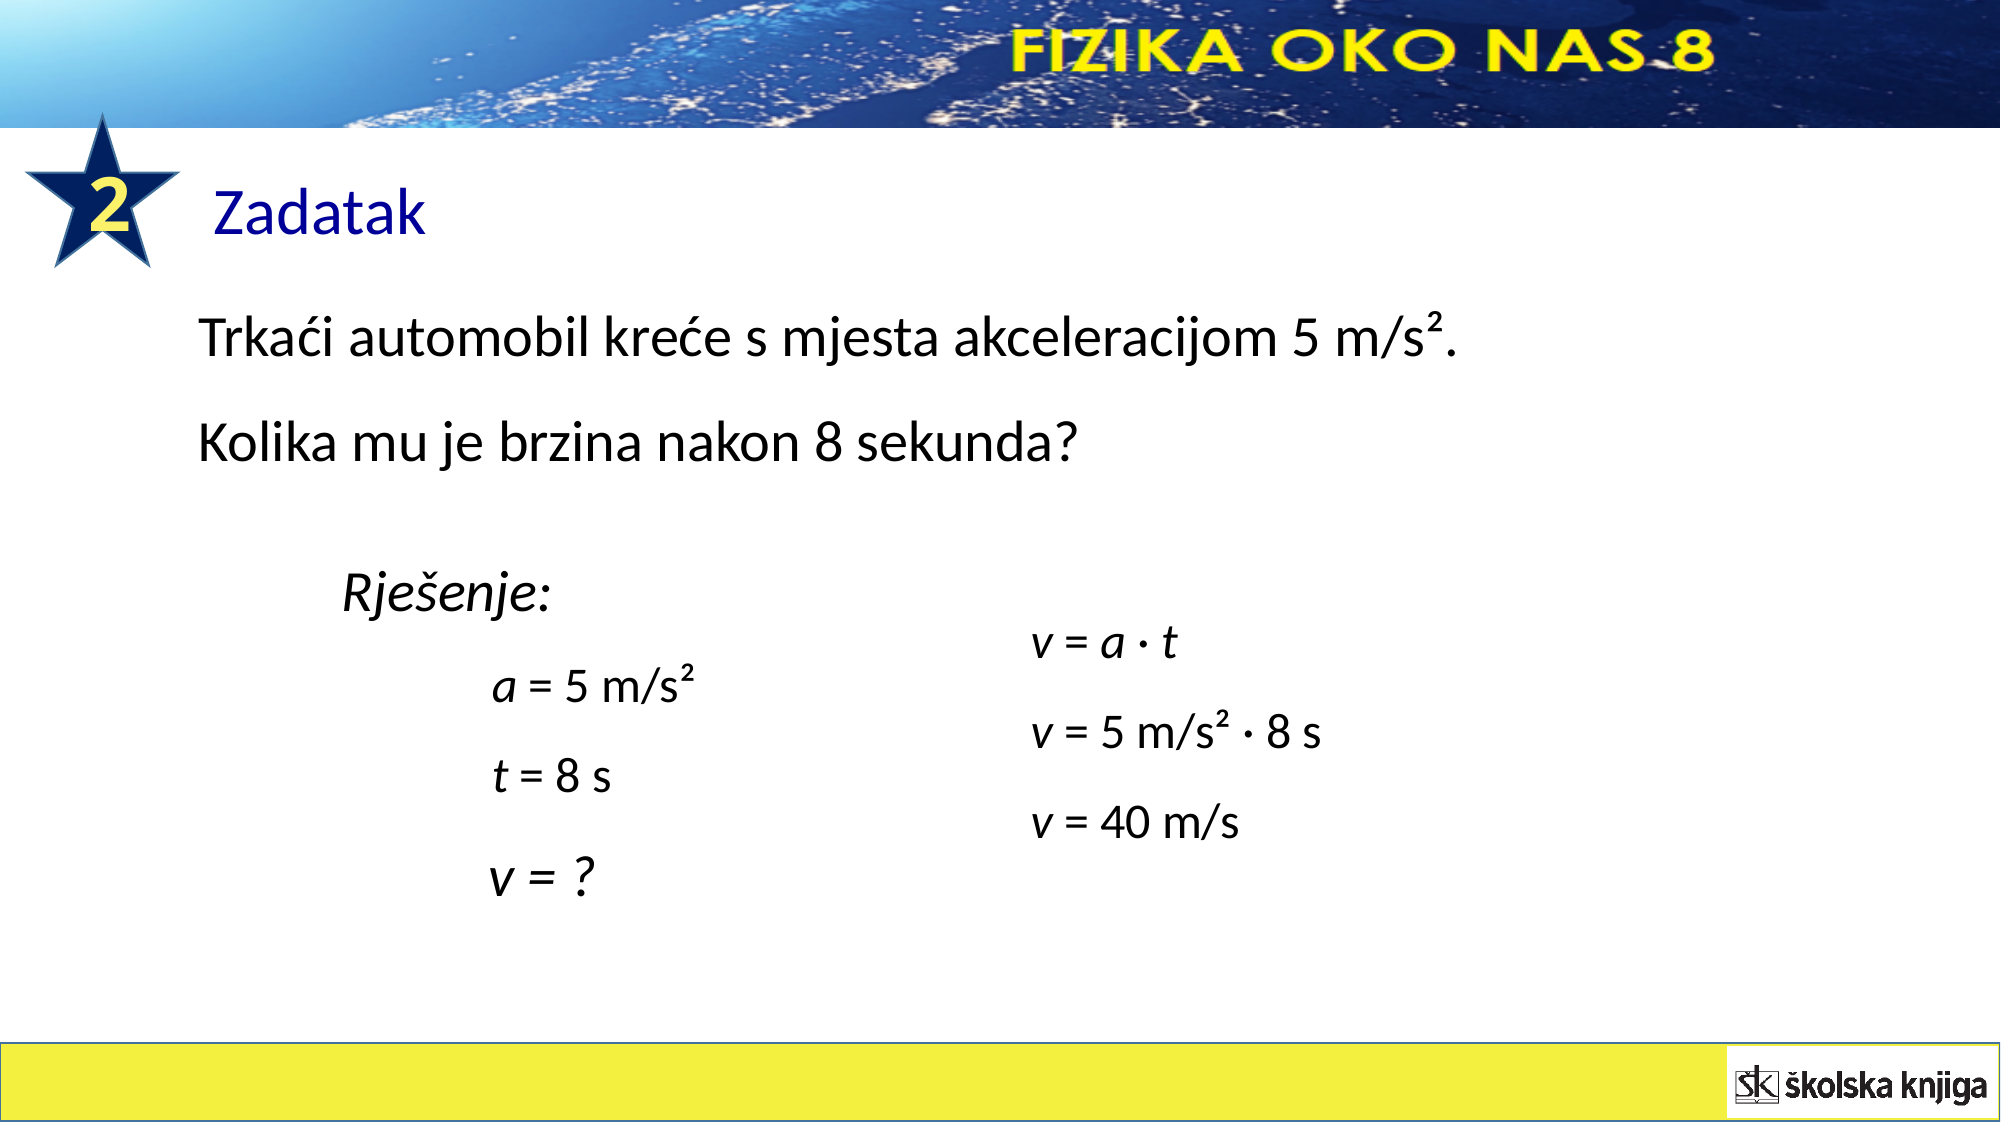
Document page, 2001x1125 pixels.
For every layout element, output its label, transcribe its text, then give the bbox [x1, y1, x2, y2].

text_box 2 [24, 111, 181, 269]
text_box Trkaći automobil kreće s mjesta akceleracijom 5 m/s². Kolika mu je brzina nakon 8 sekunda? [183, 256, 1579, 481]
picture [0, 0, 2000, 128]
picture [1727, 1046, 1998, 1118]
text_box Rješenje: a = 5 m/s² t = 8 s v = ? [327, 510, 1055, 916]
text_box v = a · t v = 5 m/s² · 8 s v = 40 m/s [1015, 571, 1675, 947]
text_box Zadatak [198, 160, 881, 255]
